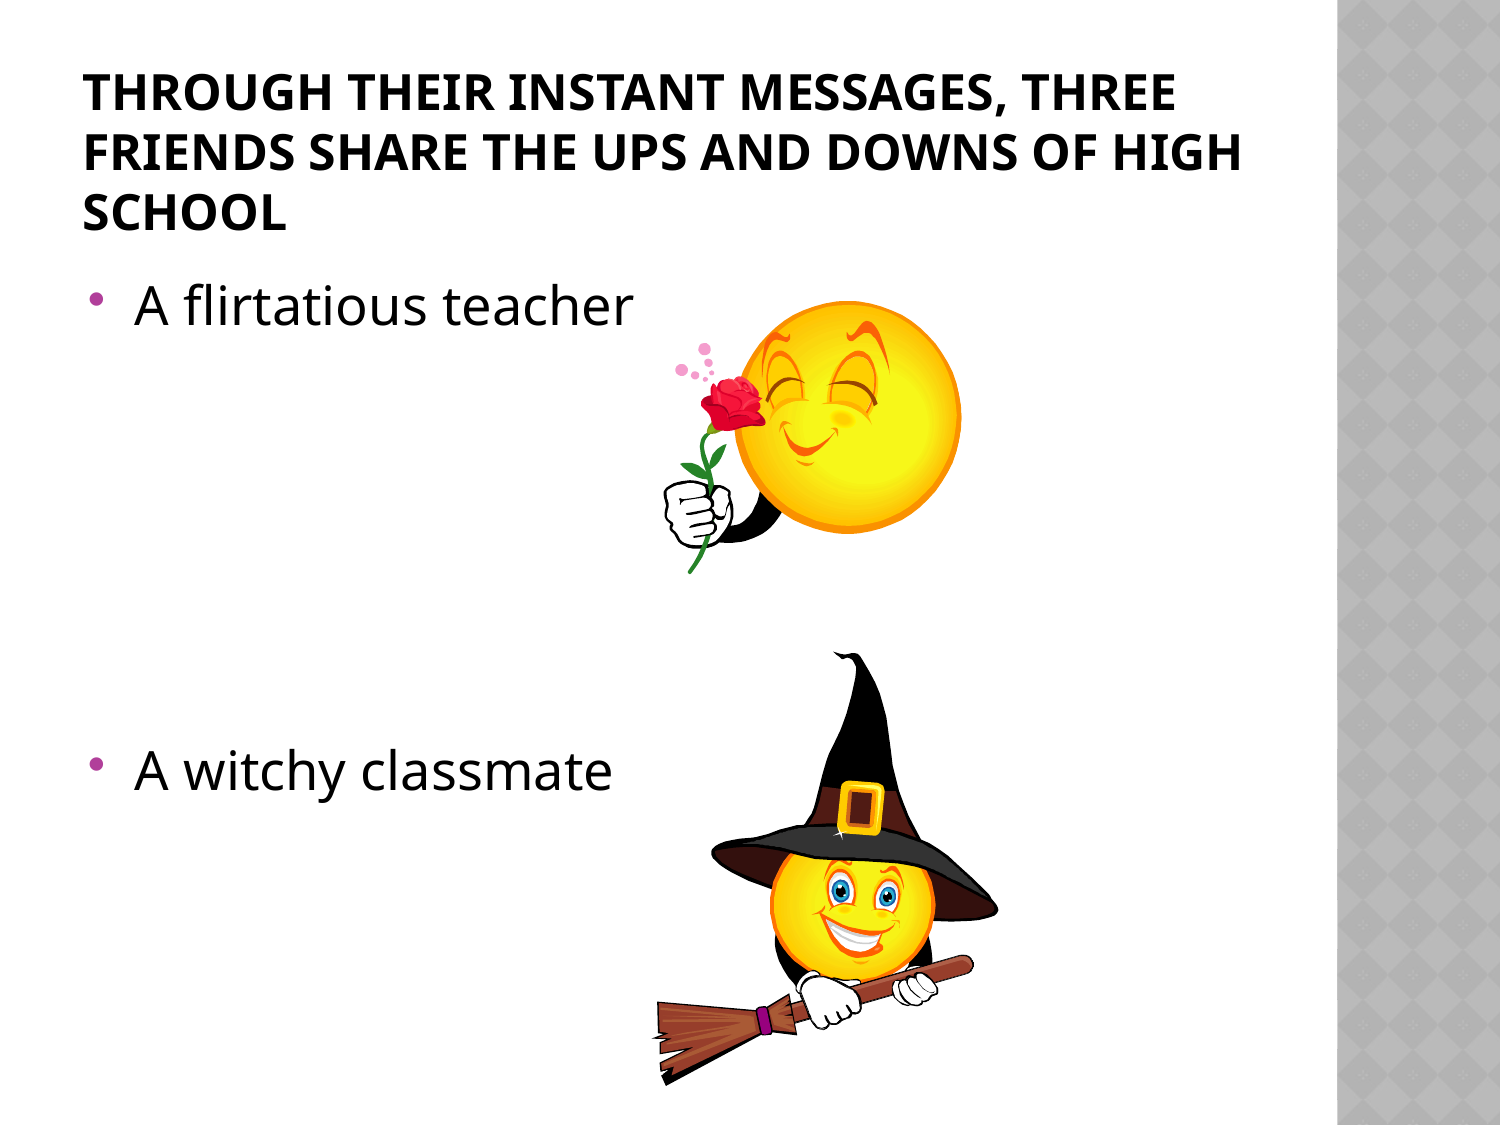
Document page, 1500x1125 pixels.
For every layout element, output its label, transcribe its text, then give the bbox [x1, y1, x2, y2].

list A flirtatious teacher A witchy classmate [75, 264, 1263, 1059]
title Through their Instant messages, three friends share the ups and downs of high school [75, 52, 1263, 240]
picture [649, 649, 1001, 1088]
picture [661, 299, 963, 576]
